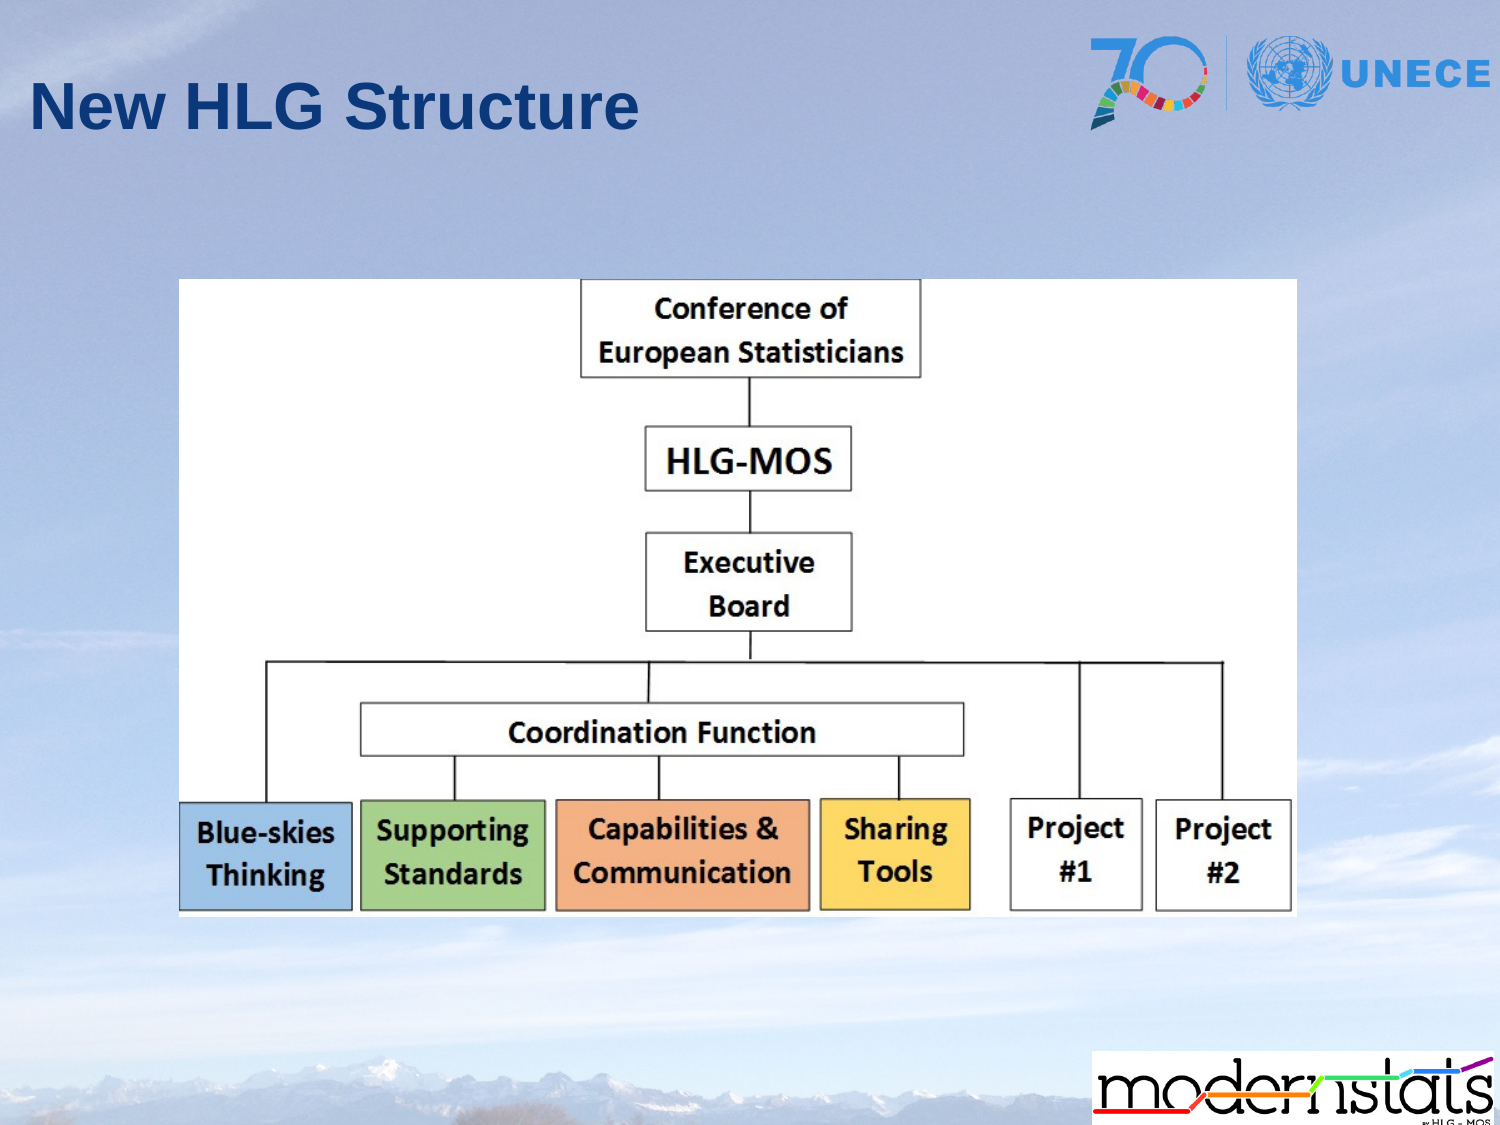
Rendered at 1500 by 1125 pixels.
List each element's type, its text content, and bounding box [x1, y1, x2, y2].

picture [1092, 1051, 1494, 1125]
title New HLG Structure [29, 19, 1282, 145]
picture [1282, 30, 1500, 133]
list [179, 278, 1298, 917]
